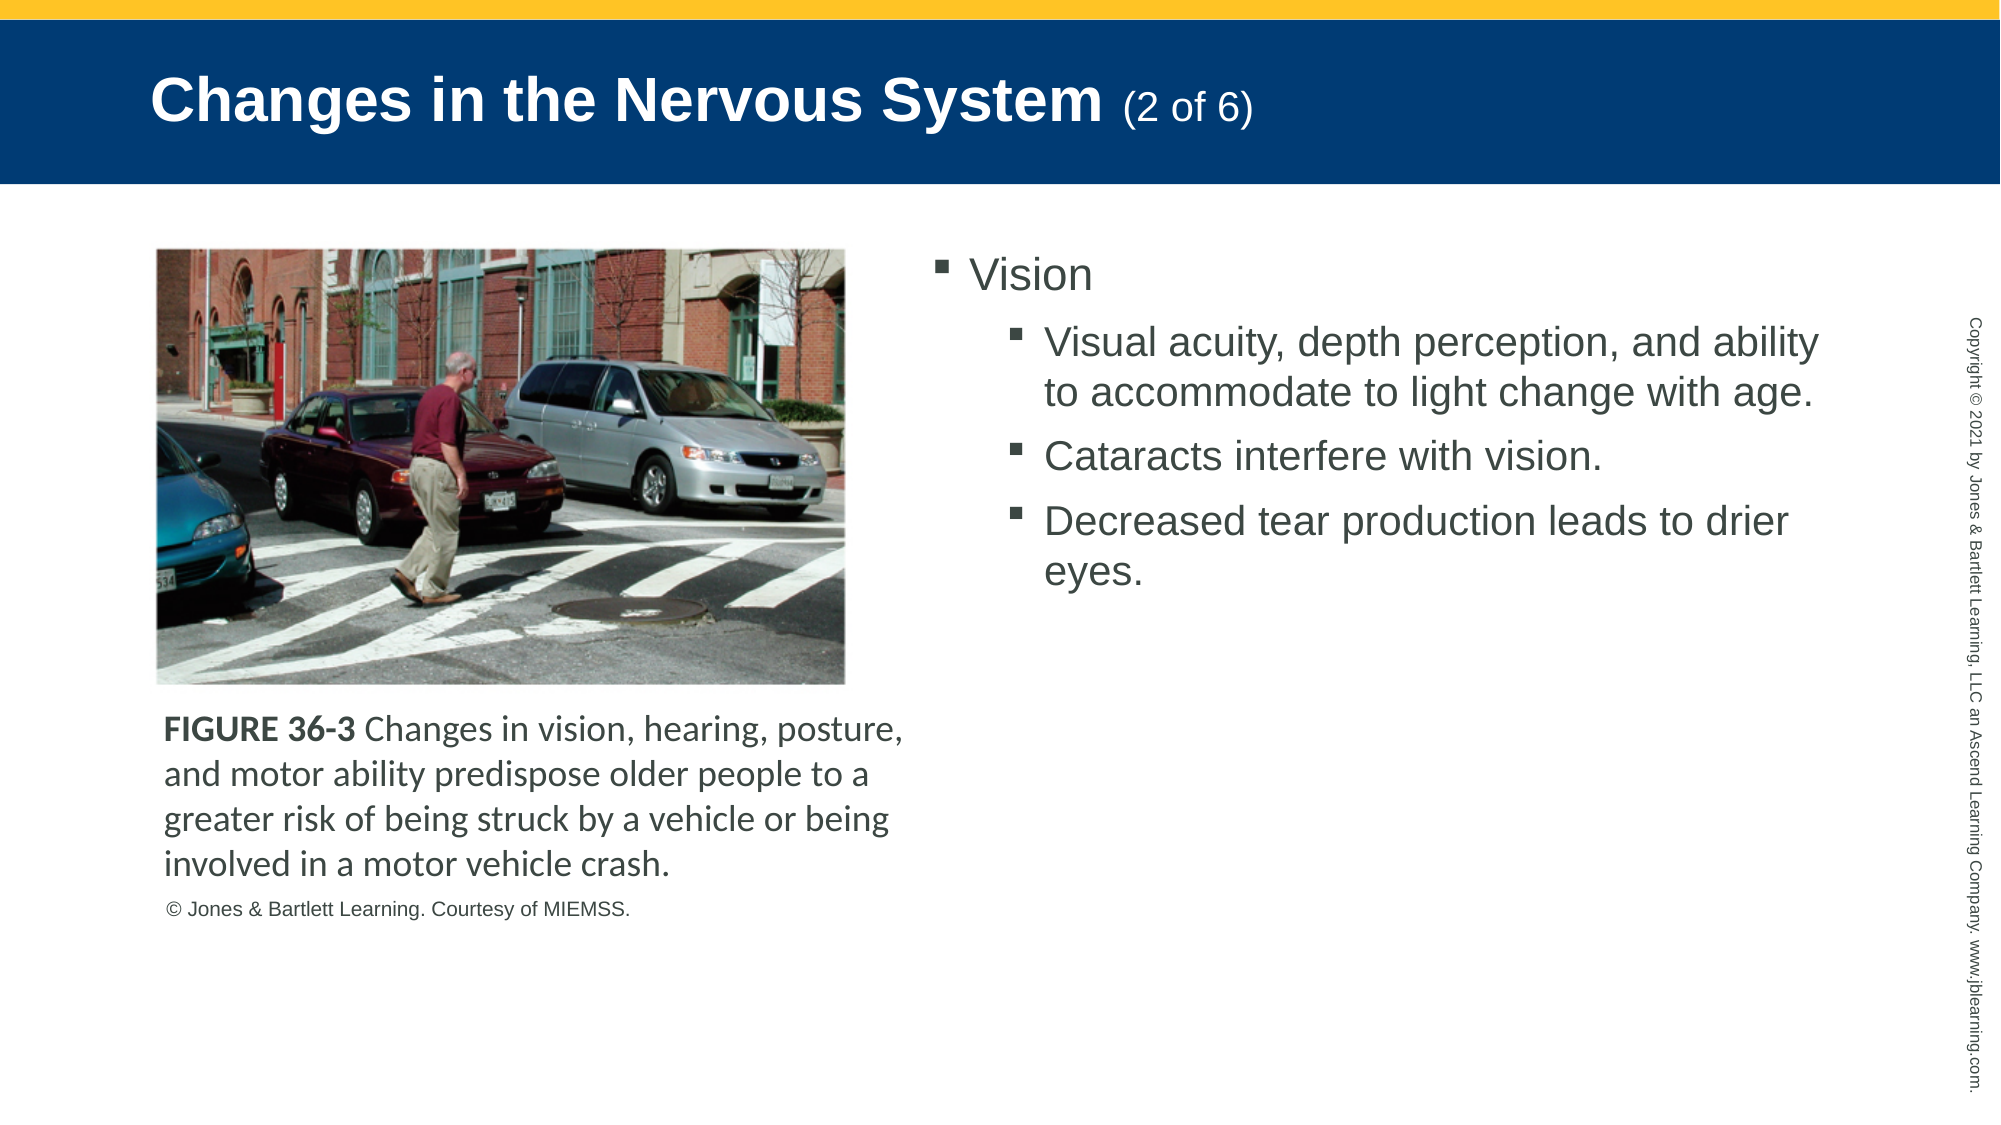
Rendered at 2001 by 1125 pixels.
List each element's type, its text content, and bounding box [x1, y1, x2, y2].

title Changes in the Nervous System (2 of 6) [0, 19, 2000, 185]
picture [149, 241, 853, 695]
text_box FIGURE 36-3 Changes in vision, hearing, posture, and motor ability predispose older people to a greater risk of being struck by a vehicle or being involved in a motor vehicle crash. [149, 696, 947, 892]
text_box © Jones & Bartlett Learning. Courtesy of MIEMSS. [151, 888, 646, 929]
list Vision Visual acuity, depth perception, and ability to accommodate to light change with age. Cataracts interfere with vision. Decreased tear production leads to drier eyes. [916, 237, 1871, 1025]
